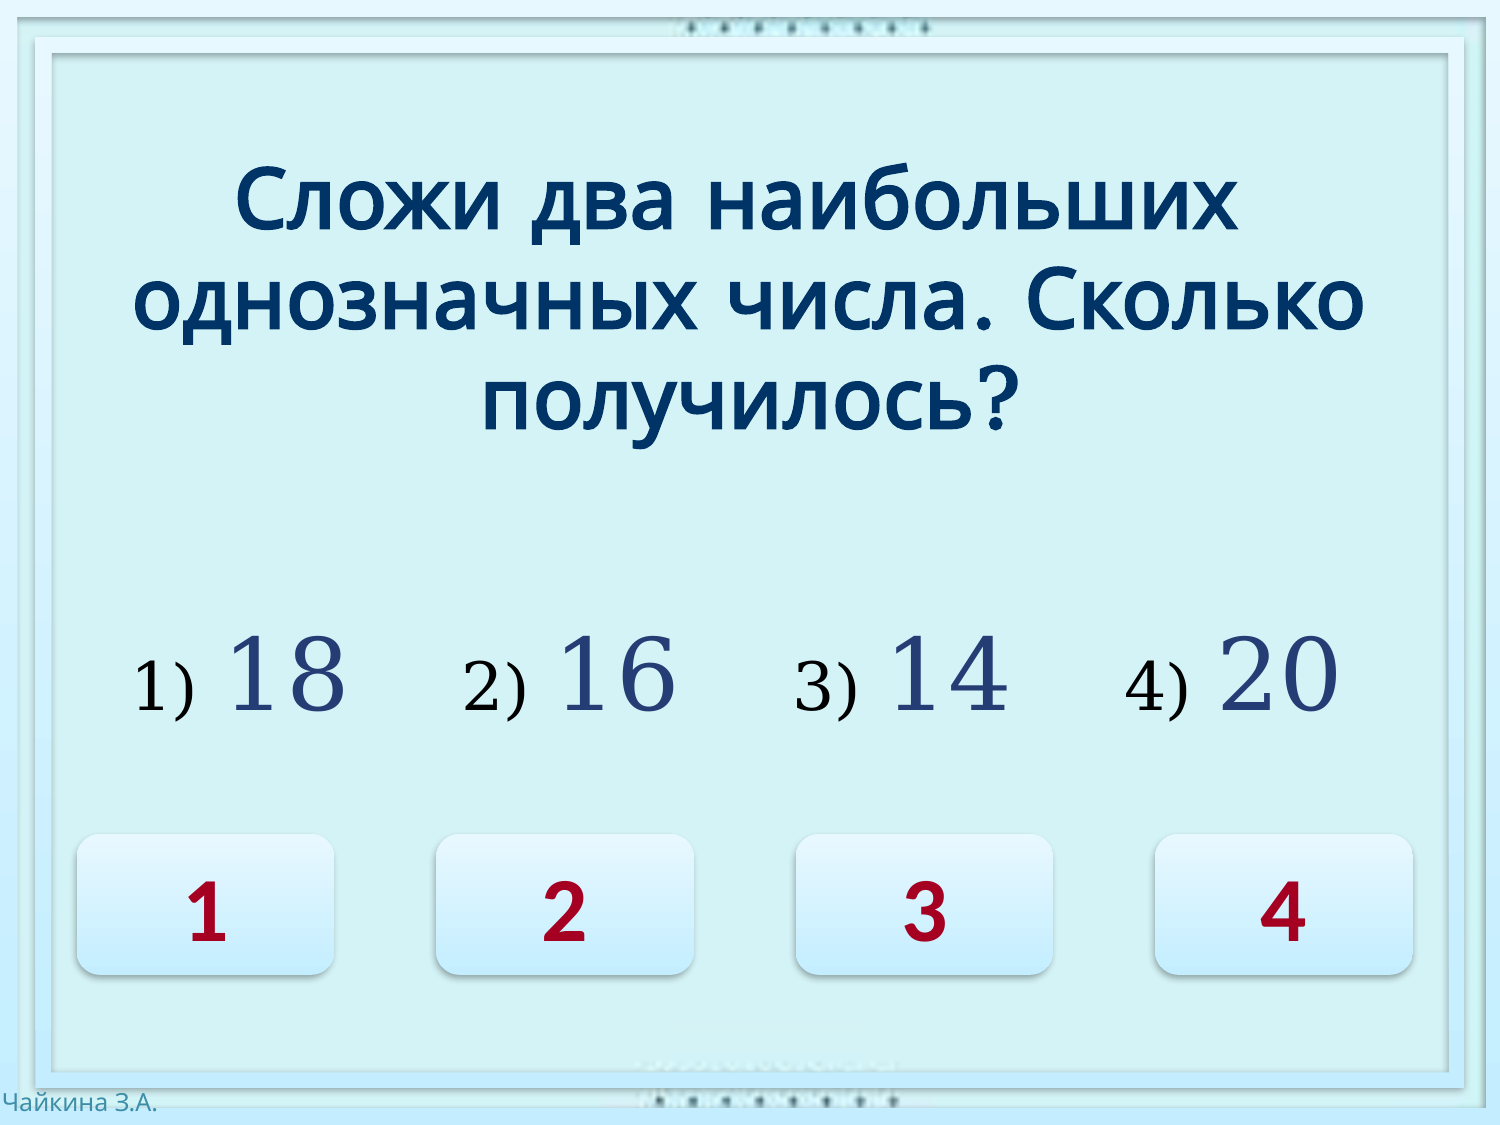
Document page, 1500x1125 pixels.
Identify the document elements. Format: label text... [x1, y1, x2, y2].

text_box 3) 14 [778, 603, 1027, 739]
text_box 2) 16 [446, 603, 696, 739]
text_box 2 [435, 833, 695, 976]
picture [17, 17, 1486, 1108]
text_box 1) 18 [115, 603, 365, 739]
text_box 3 [794, 833, 1055, 976]
text_box 1 [75, 833, 336, 976]
text_box 4) 20 [1109, 603, 1358, 739]
text_box 4 [1154, 833, 1414, 976]
text_box Сложи два наибольших однозначных числа. Сколько получилось? [53, 137, 1447, 452]
